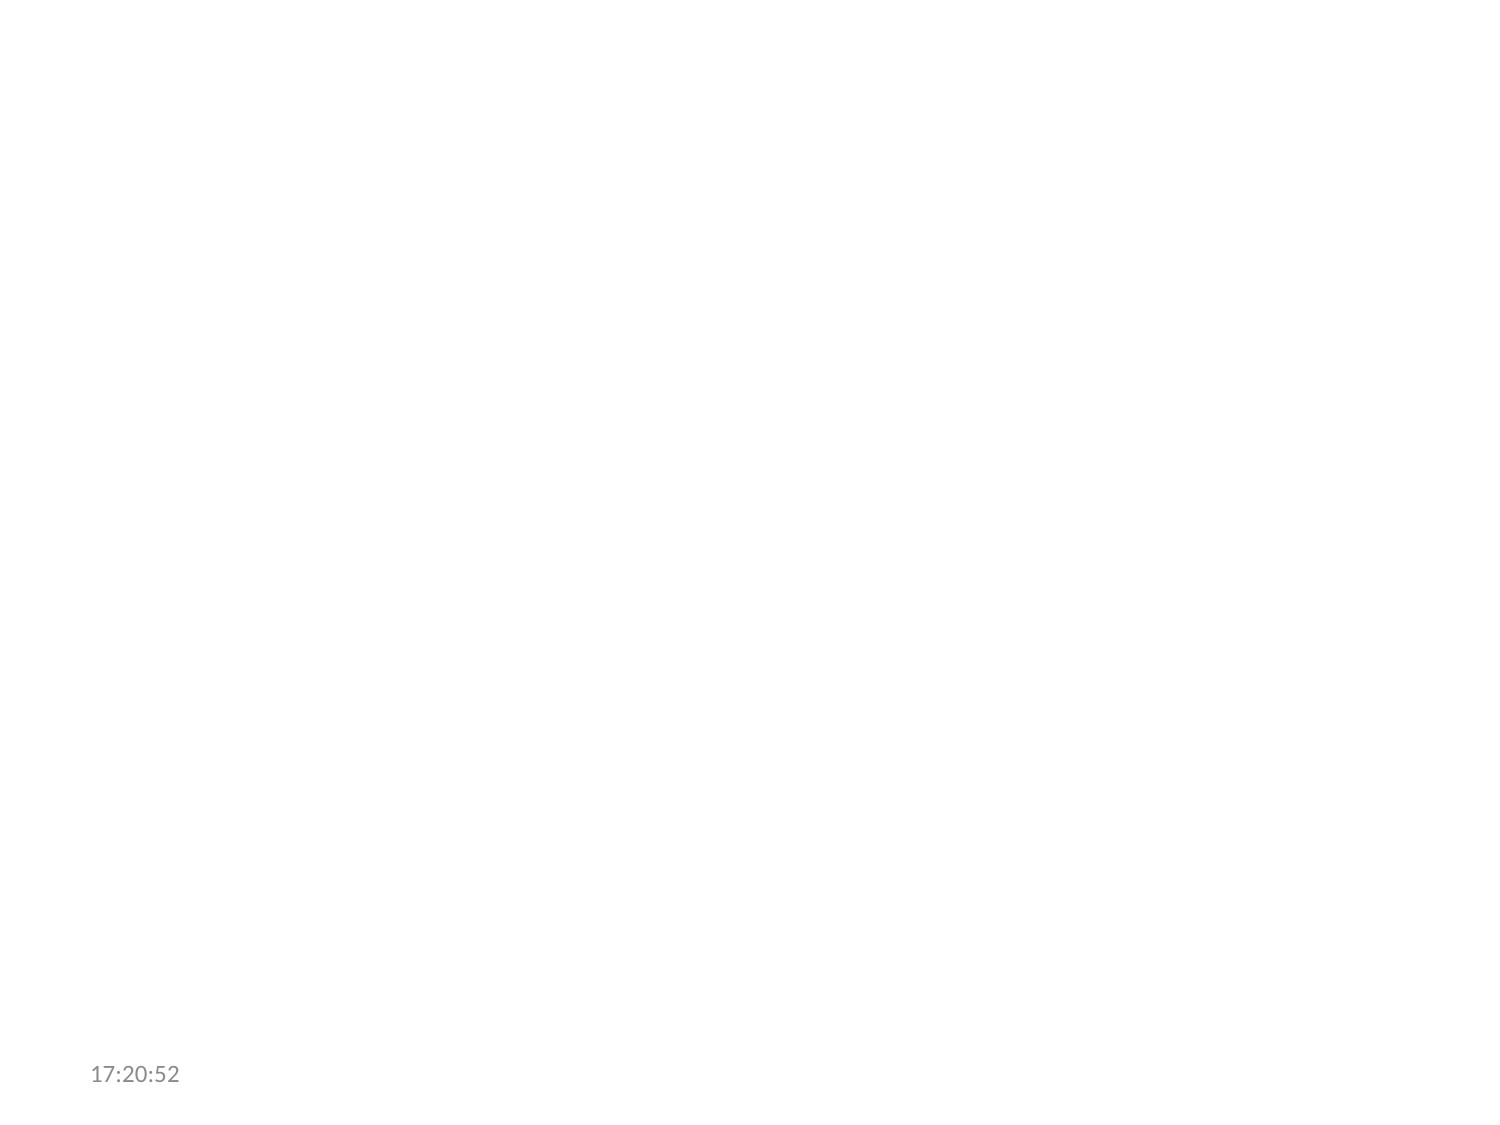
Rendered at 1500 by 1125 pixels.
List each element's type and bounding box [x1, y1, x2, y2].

slide_number [75, 1042, 425, 1103]
